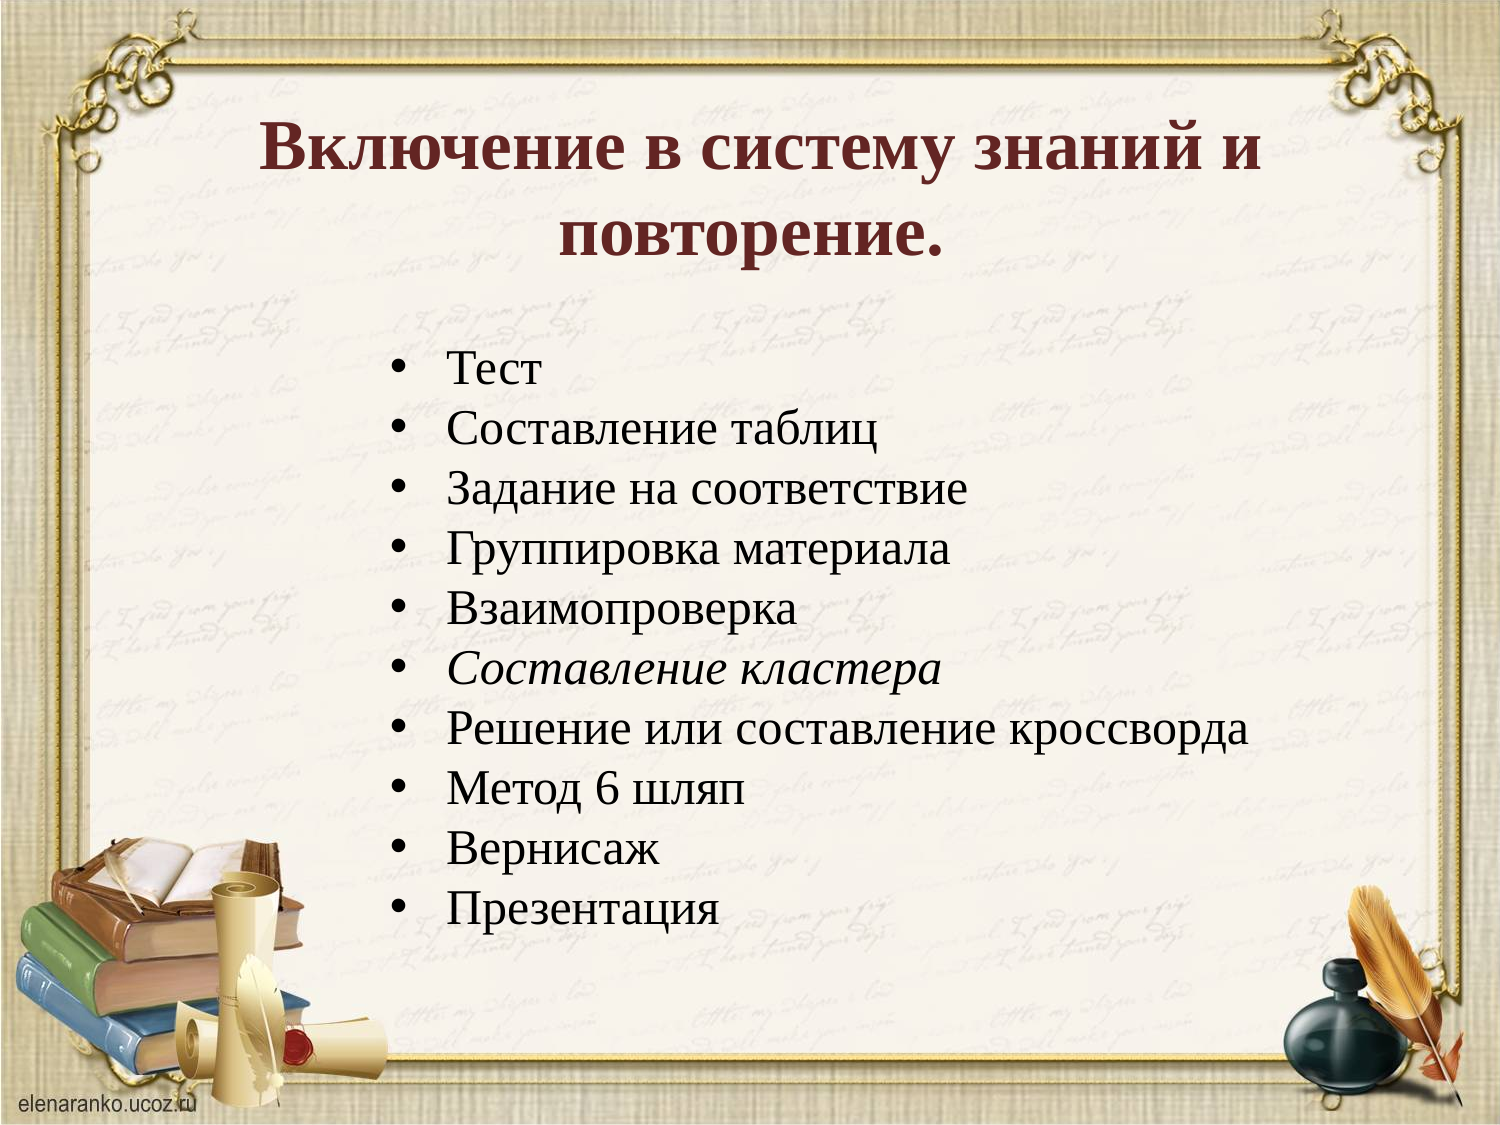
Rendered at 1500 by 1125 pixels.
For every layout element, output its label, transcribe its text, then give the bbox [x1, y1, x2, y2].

text_box Тест Составление таблиц Задание на соответствие Группировка материала Взаимопроверка Составление кластера Решение или составление кроссворда Метод 6 шляп Вернисаж Презентация [375, 327, 1341, 943]
title Включение в систему знаний и повторение. [76, 90, 1427, 278]
picture [0, 0, 1500, 1125]
